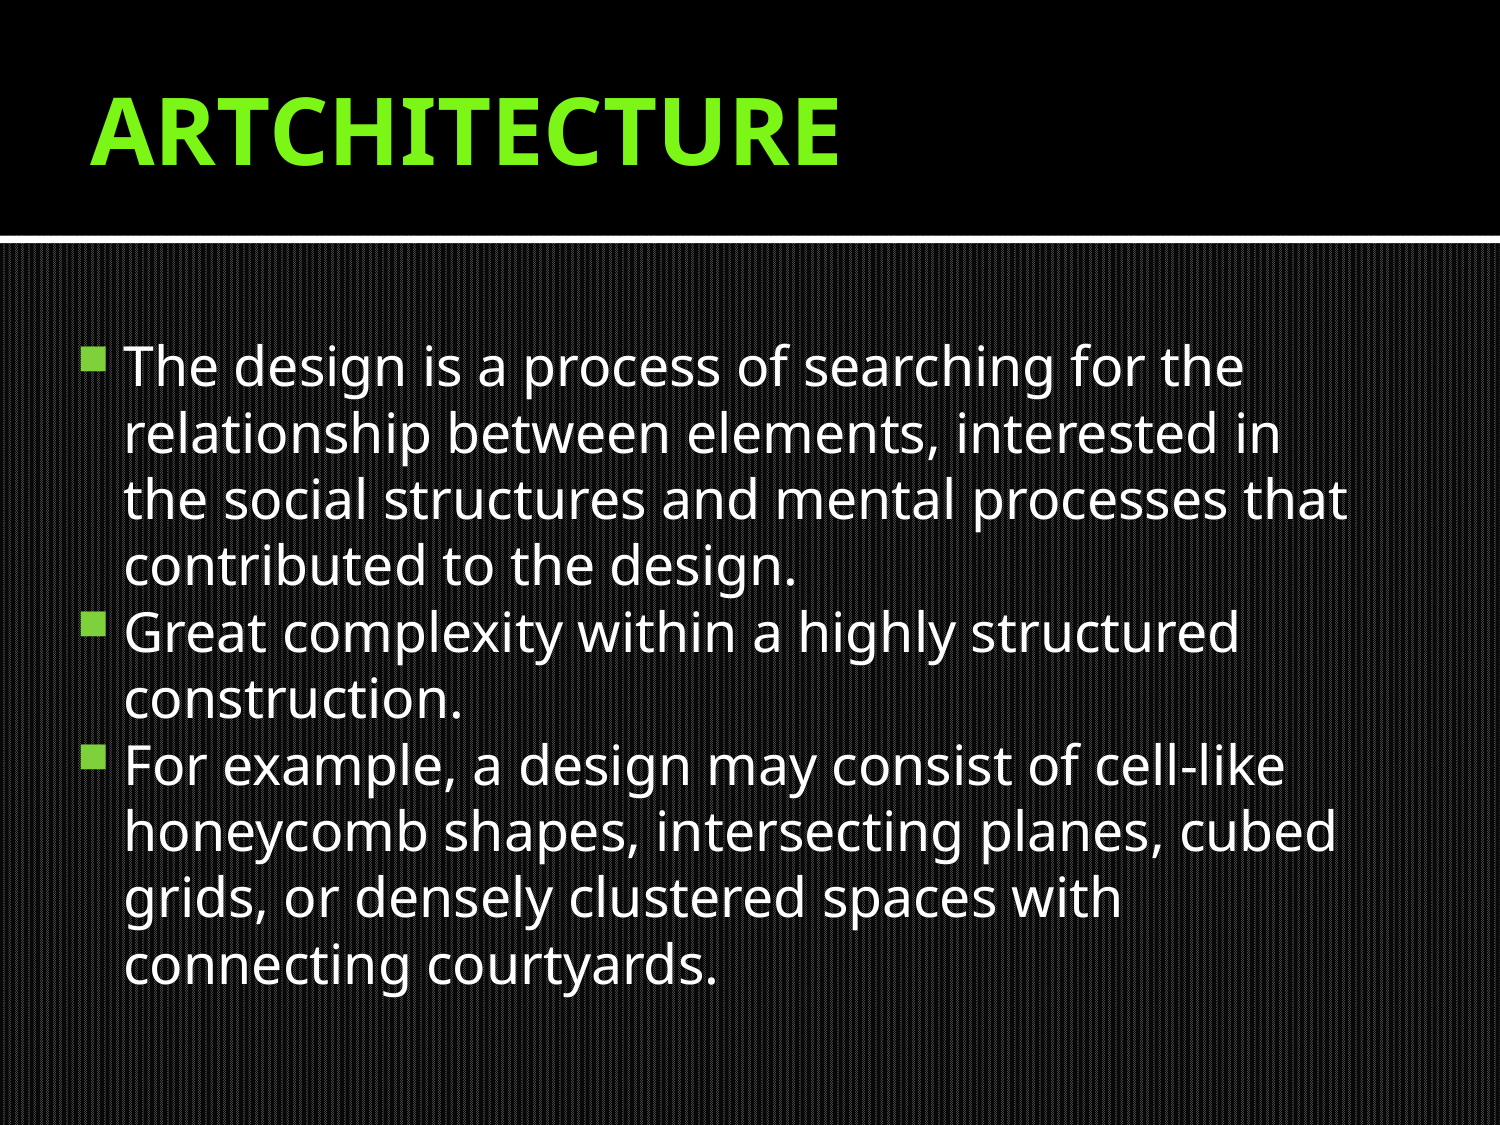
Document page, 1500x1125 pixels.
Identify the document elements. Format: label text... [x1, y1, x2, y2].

title ARTCHITECTURE [75, 25, 1425, 231]
list The design is a process of searching for the relationship between elements, interested in the social structures and mental processes that contributed to the design. Great complexity within a highly structured construction. For example, a design may consist of cell-like honeycomb shapes, intersecting planes, cubed grids, or densely clustered spaces with connecting courtyards. [50, 249, 1388, 1009]
